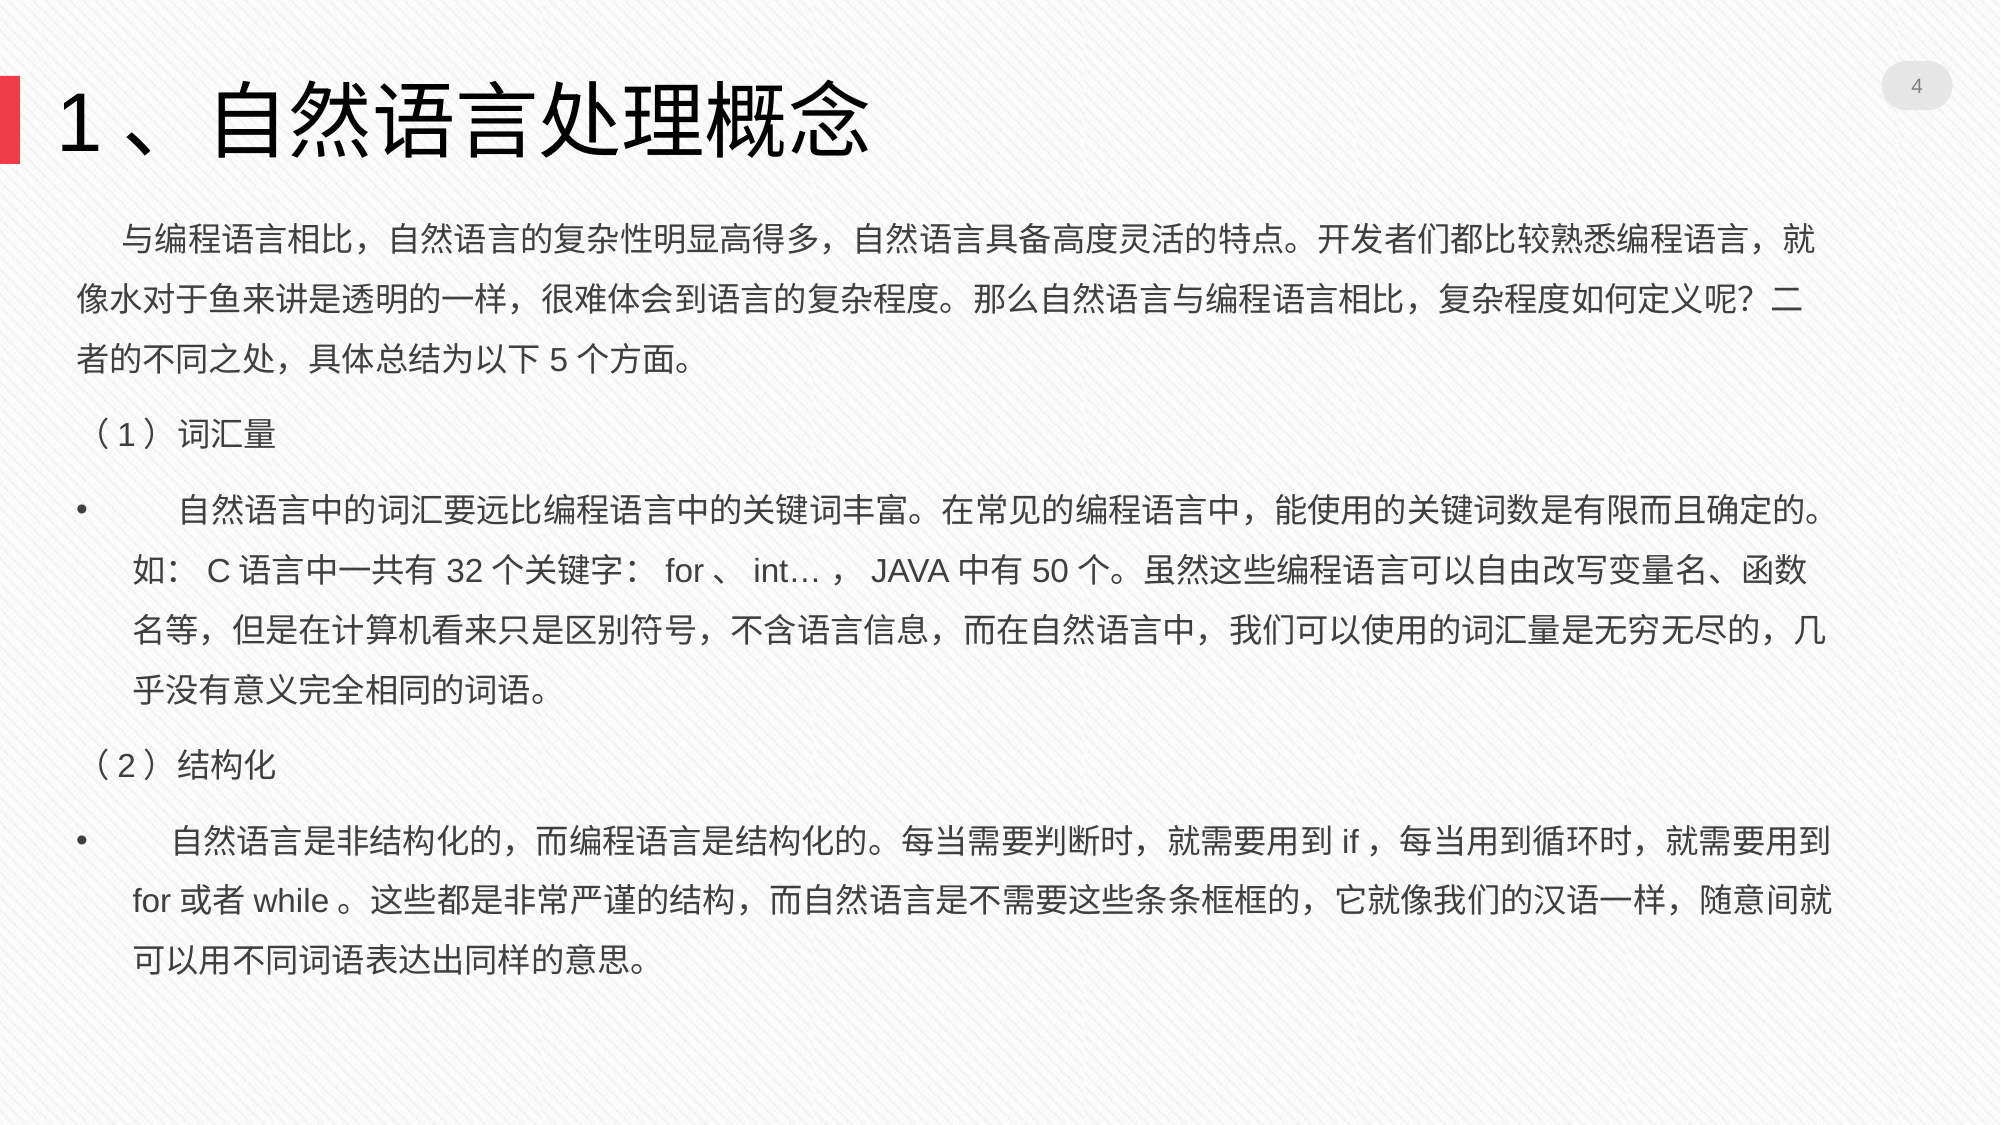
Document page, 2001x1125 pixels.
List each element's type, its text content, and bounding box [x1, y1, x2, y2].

text_box 与编程语言相比，自然语言的复杂性明显高得多，自然语言具备高度灵活的特点。开发者们都比较熟悉编程语言，就像水对于鱼来讲是透明的一样，很难体会到语言的复杂程度。那么自然语言与编程语言相比，复杂程度如何定义呢？二者的不同之处，具体总结为以下5个方面。 （1）词汇量 自然语言中的词汇要远比编程语言中的关键词丰富。在常见的编程语言中，能使用的关键词数是有限而且确定的。如：C语言中一共有32个关键字：for、int…，JAVA中有50个。虽然这些编程语言可以自由改写变量名、函数名等，但是在计算机看来只是区别符号，不含语言信息，而在自然语言中，我们可以使用的词汇量是无穷无尽的，几乎没有意义完全相同的词语。 （2）结构化 自然语言是非结构化的，而编程语言是结构化的。每当需要判断时，就需要用到if，每当用到循环时，就需要用到for或者while。这些都是非常严谨的结构，而自然语言是不需要这些条条框框的，它就像我们的汉语一样，随意间就可以用不同词语表达出同样的意思。 [76, 198, 1835, 672]
text_box 1、自然语言处理概念 [41, 71, 1442, 168]
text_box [639, 269, 956, 645]
slide_number 4 [1881, 53, 1953, 118]
picture [0, 0, 2001, 1125]
